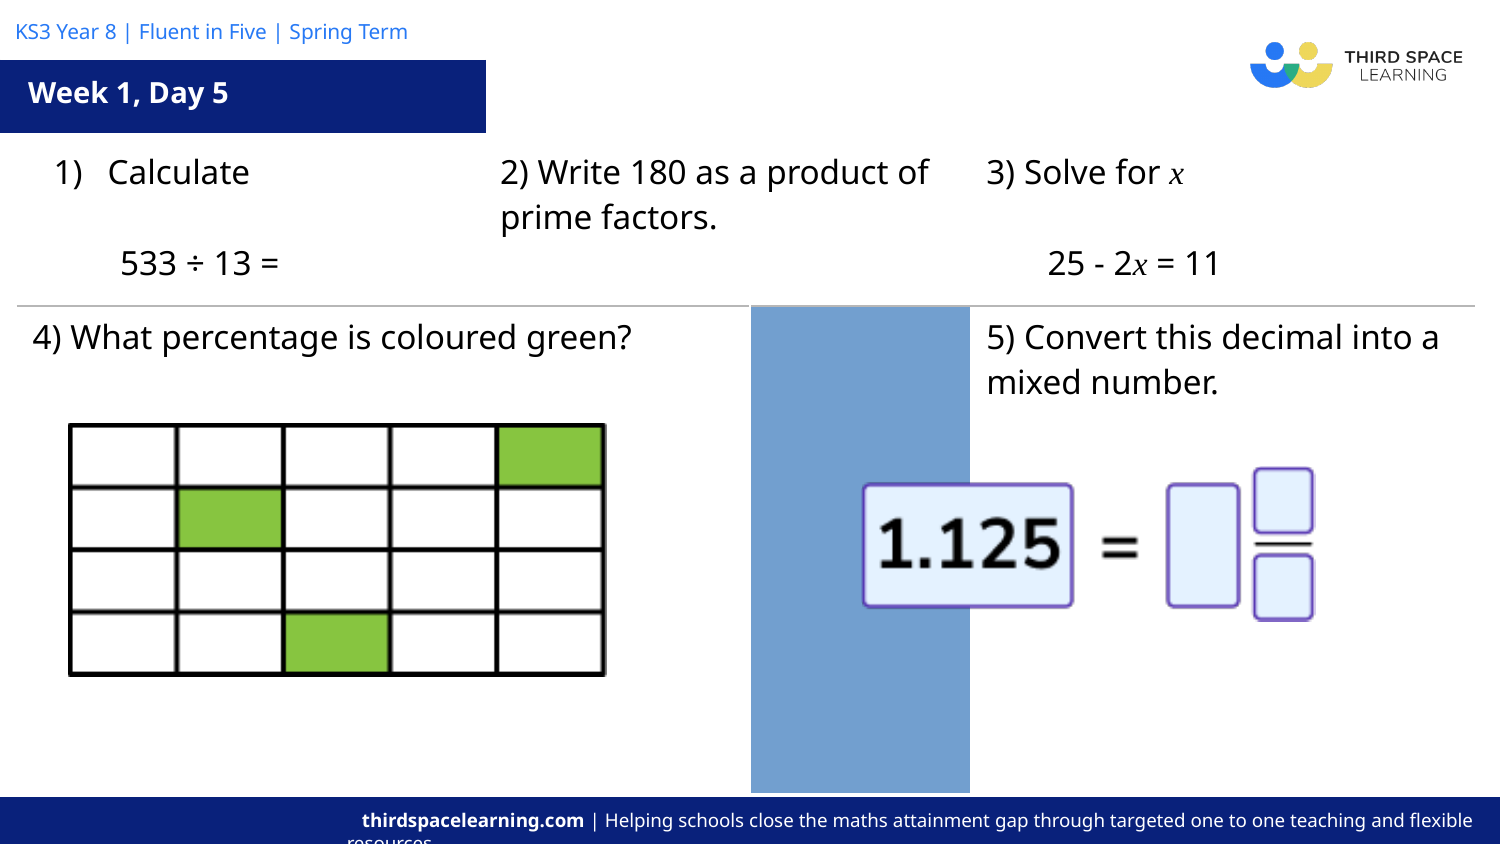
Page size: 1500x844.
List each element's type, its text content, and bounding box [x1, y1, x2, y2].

picture [861, 466, 1316, 623]
table_header Calculate 533 ÷ 13 = [19, 142, 484, 305]
table_header 3) Solve for x 25 - 2x = 11 [972, 142, 1474, 305]
table_cell 5) Convert this decimal into a mixed number. [972, 307, 1474, 792]
table_header 2) Write 180 as a product of prime factors. [486, 142, 970, 305]
picture [67, 423, 608, 678]
text_box Week 1, Day 5 [13, 59, 383, 125]
picture [1250, 33, 1465, 99]
table_cell 4) What percentage is coloured green? [19, 307, 749, 792]
